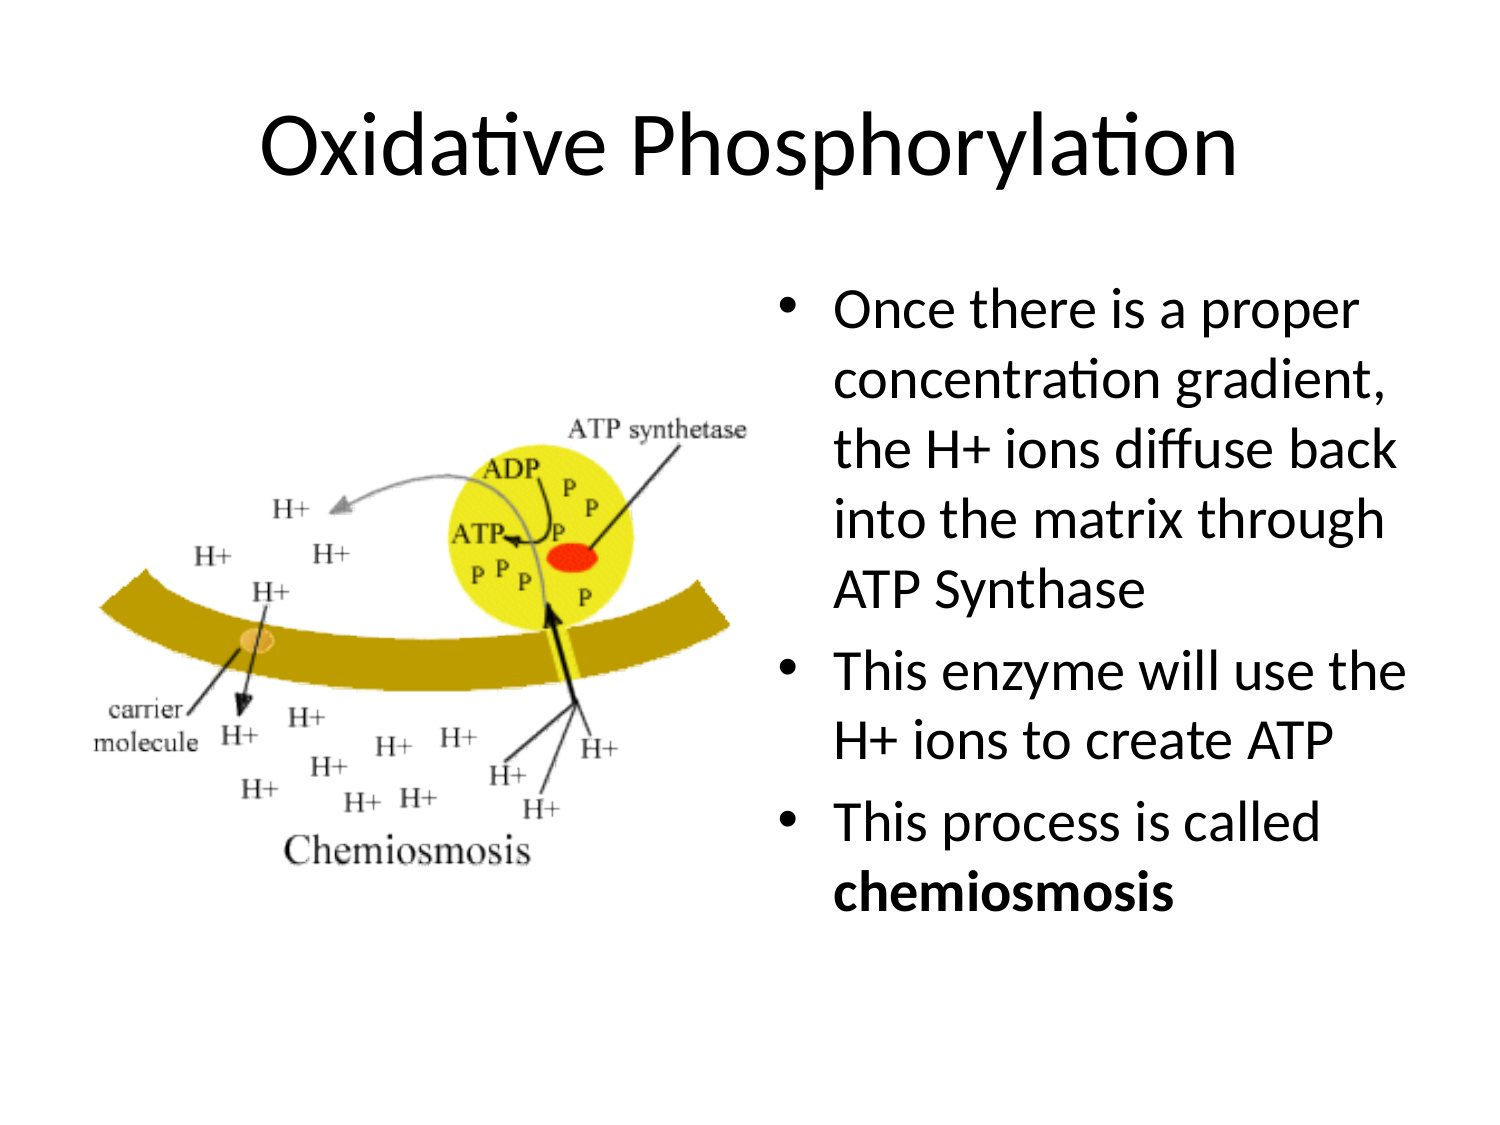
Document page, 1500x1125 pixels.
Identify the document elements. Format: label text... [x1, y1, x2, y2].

title Oxidative Phosphorylation [75, 45, 1425, 233]
list Once there is a proper concentration gradient, the H+ ions diffuse back into the matrix through ATP Synthase This enzyme will use the H+ ions to create ATP This process is called chemiosmosis [762, 262, 1425, 1005]
picture [87, 412, 754, 871]
